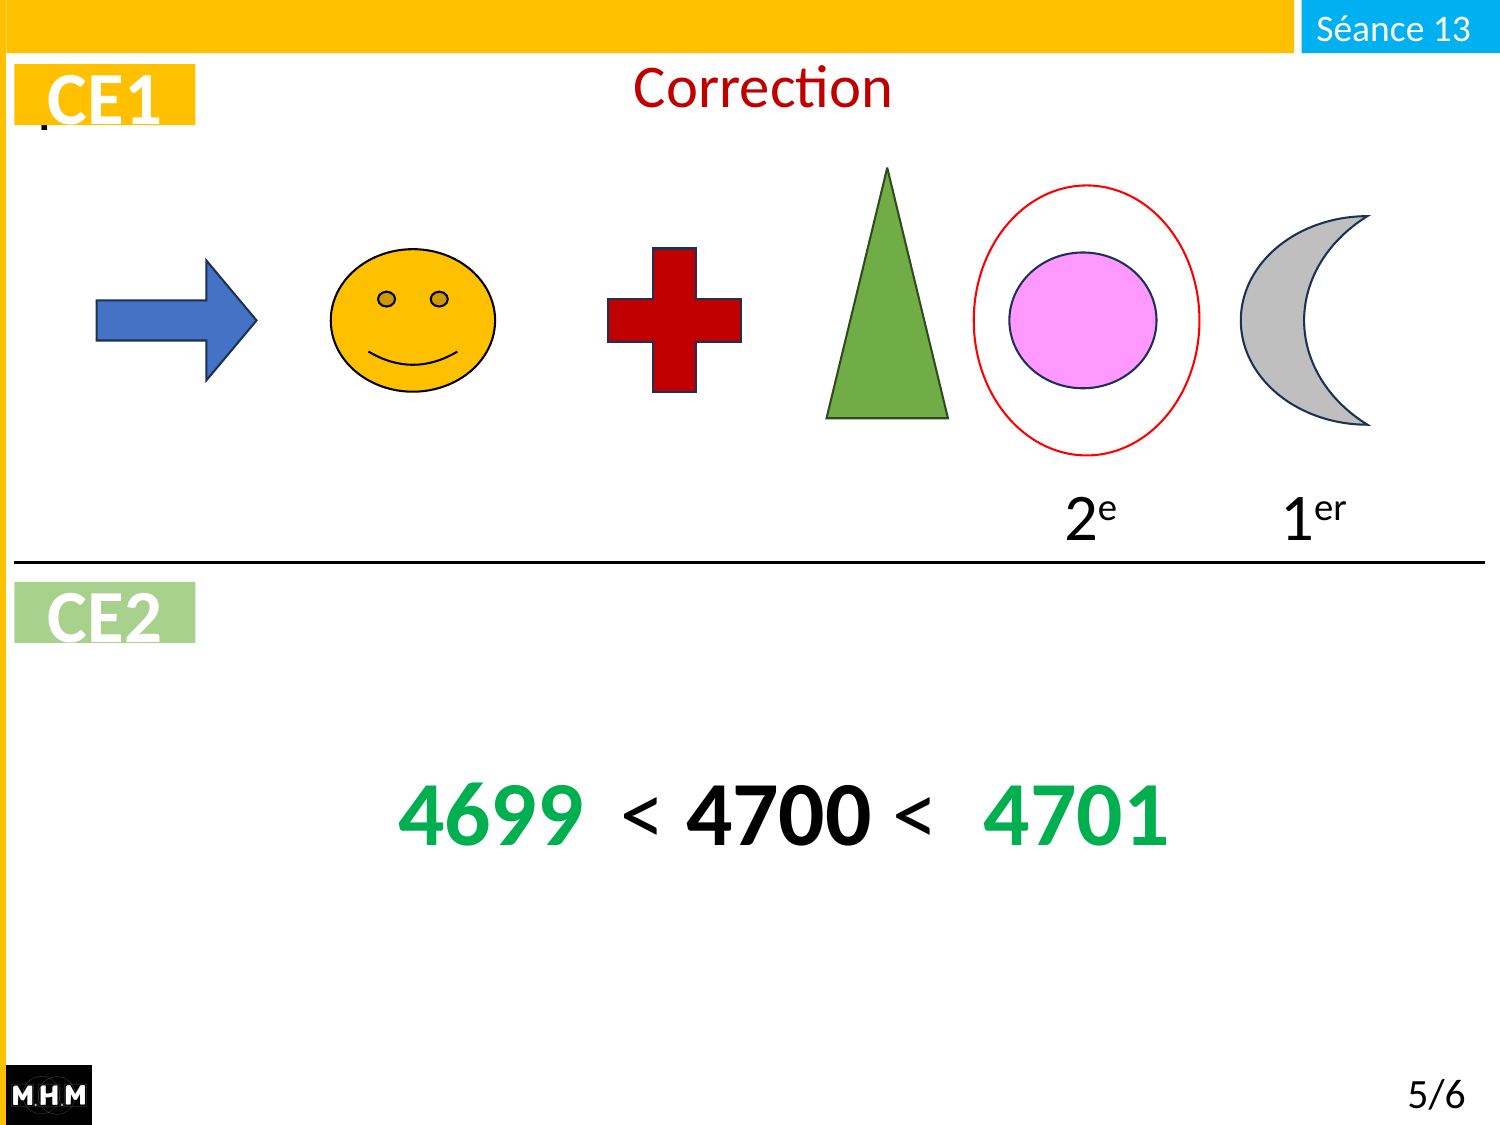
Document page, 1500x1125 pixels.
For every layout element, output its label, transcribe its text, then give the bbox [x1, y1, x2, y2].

title Correction [618, 47, 1500, 129]
text_box CE1 [13, 63, 196, 126]
list 5/6 [1373, 1064, 1500, 1125]
text_box … < 4700 < … [624, 746, 954, 871]
text_box 1er [1265, 466, 1389, 561]
text_box [825, 167, 950, 420]
text_box 4699 [358, 746, 624, 871]
text_box [95, 257, 258, 384]
text_box [972, 184, 1201, 457]
text_box 2e [1049, 466, 1173, 561]
text_box CE2 [13, 581, 196, 644]
text_box [607, 247, 742, 393]
text_box [329, 248, 497, 393]
text_box 4701 [954, 746, 1200, 871]
picture [6, 1065, 92, 1125]
text_box [1239, 215, 1372, 426]
